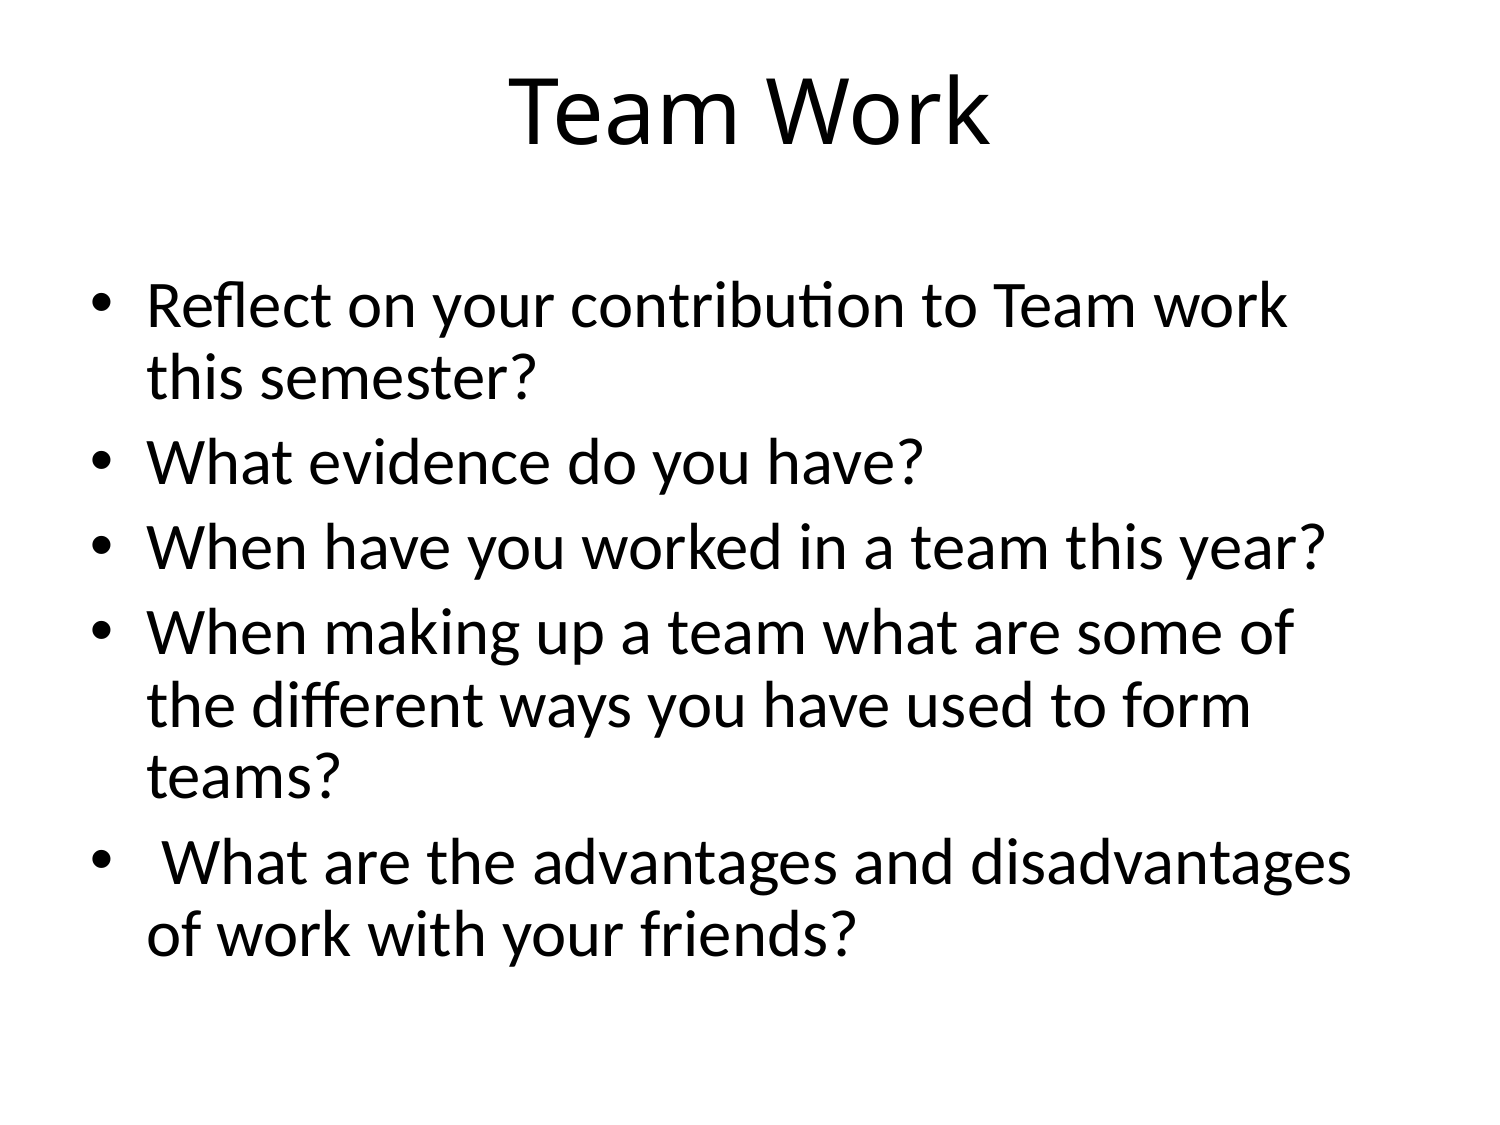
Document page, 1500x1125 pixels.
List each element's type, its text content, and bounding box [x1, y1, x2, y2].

text_box Reflect on your contribution to Team work this semester? What evidence do you have? When have you worked in a team this year? When making up a team what are some of the different ways you have used to form teams? What are the advantages and disadvantages of work with your friends? [75, 262, 1412, 964]
text_box Team Work [74, 45, 1425, 233]
